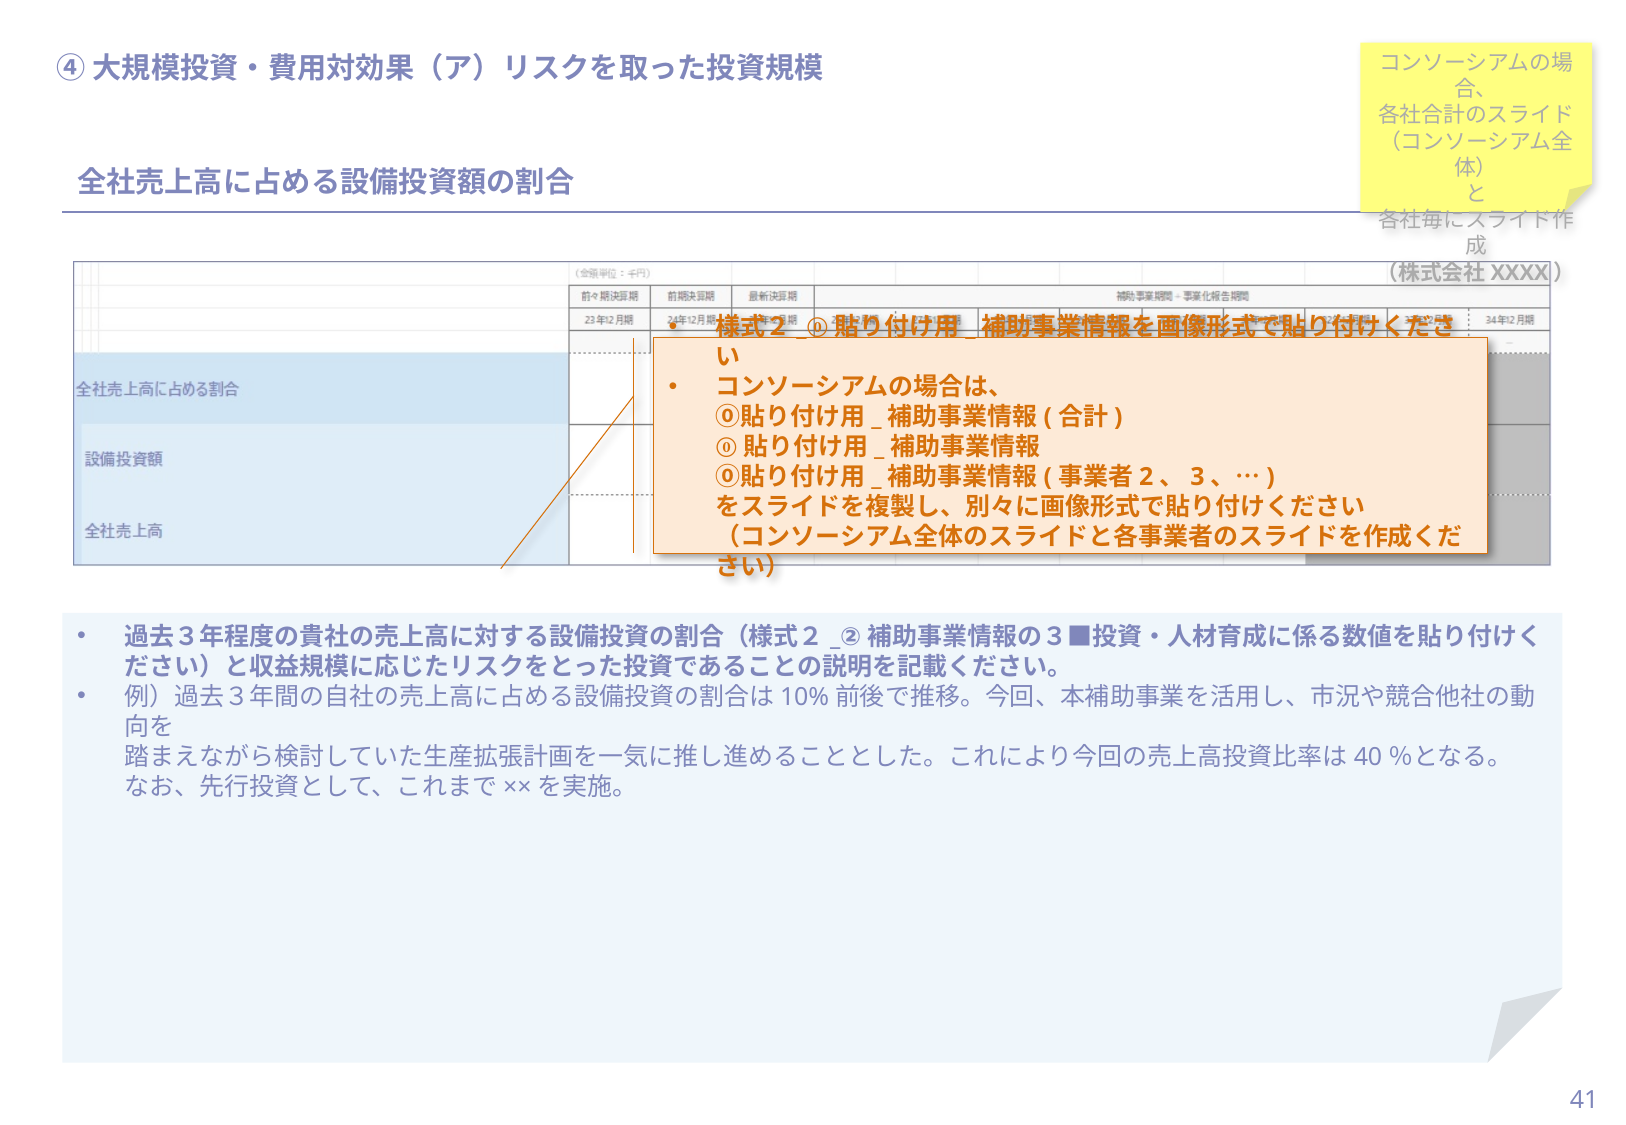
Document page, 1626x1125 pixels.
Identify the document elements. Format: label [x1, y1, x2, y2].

text_box [62, 149, 1563, 213]
text_box [0, 0, 1625, 1125]
picture [73, 261, 1552, 567]
